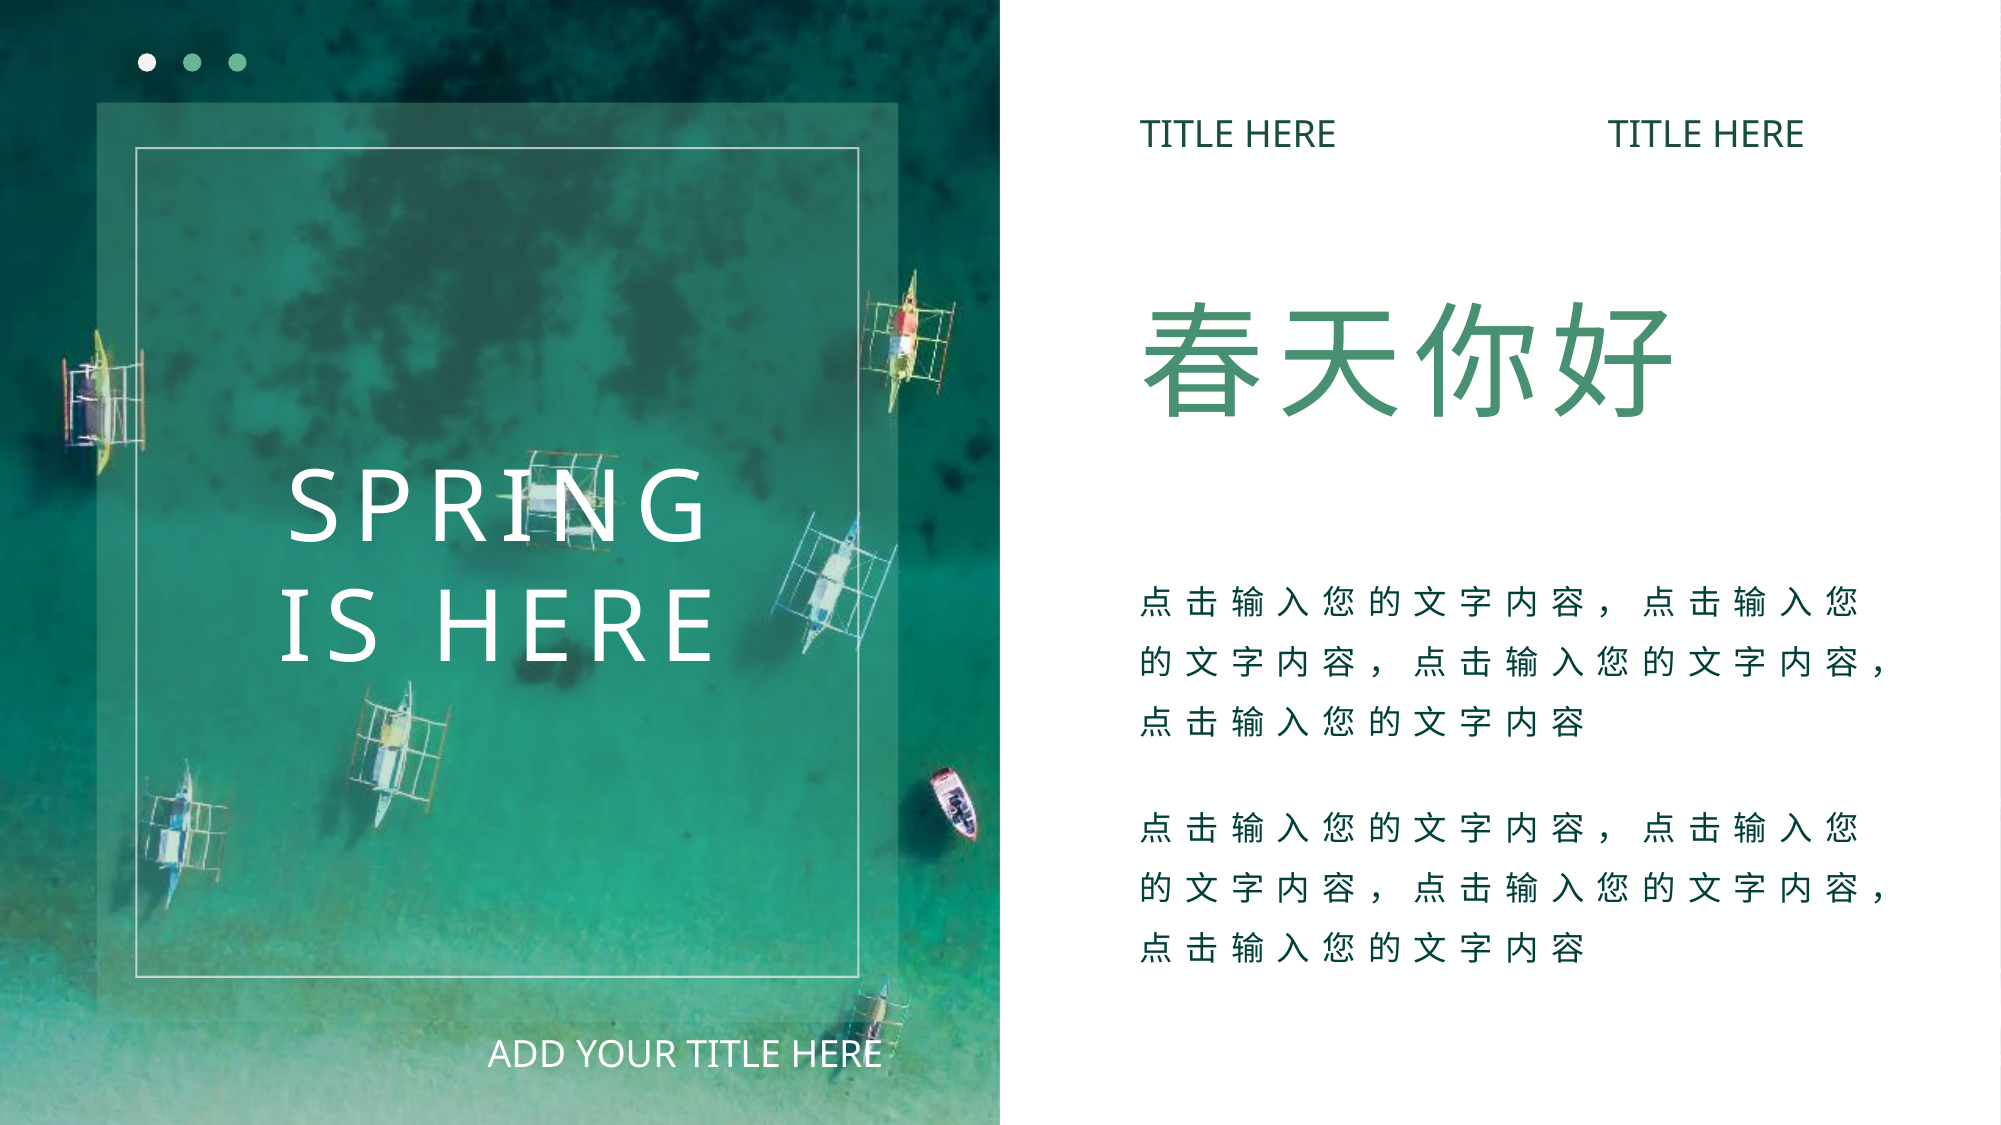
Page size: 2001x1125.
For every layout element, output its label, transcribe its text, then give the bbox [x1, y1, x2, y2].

text_box [999, 0, 2000, 1125]
text_box TITLE HERE [1124, 102, 1424, 163]
text_box 春天你好 [1124, 275, 1842, 440]
text_box TITLE HERE [1593, 102, 1892, 163]
picture [0, 0, 999, 1125]
text_box 点击输入您的文字内容，点击输入您的文字内容，点击输入您的文字内容，点击输入您的文字内容 [1124, 779, 1906, 975]
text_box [96, 53, 899, 1084]
text_box 点击输入您的文字内容，点击输入您的文字内容，点击输入您的文字内容，点击输入您的文字内容 [1124, 553, 1906, 749]
